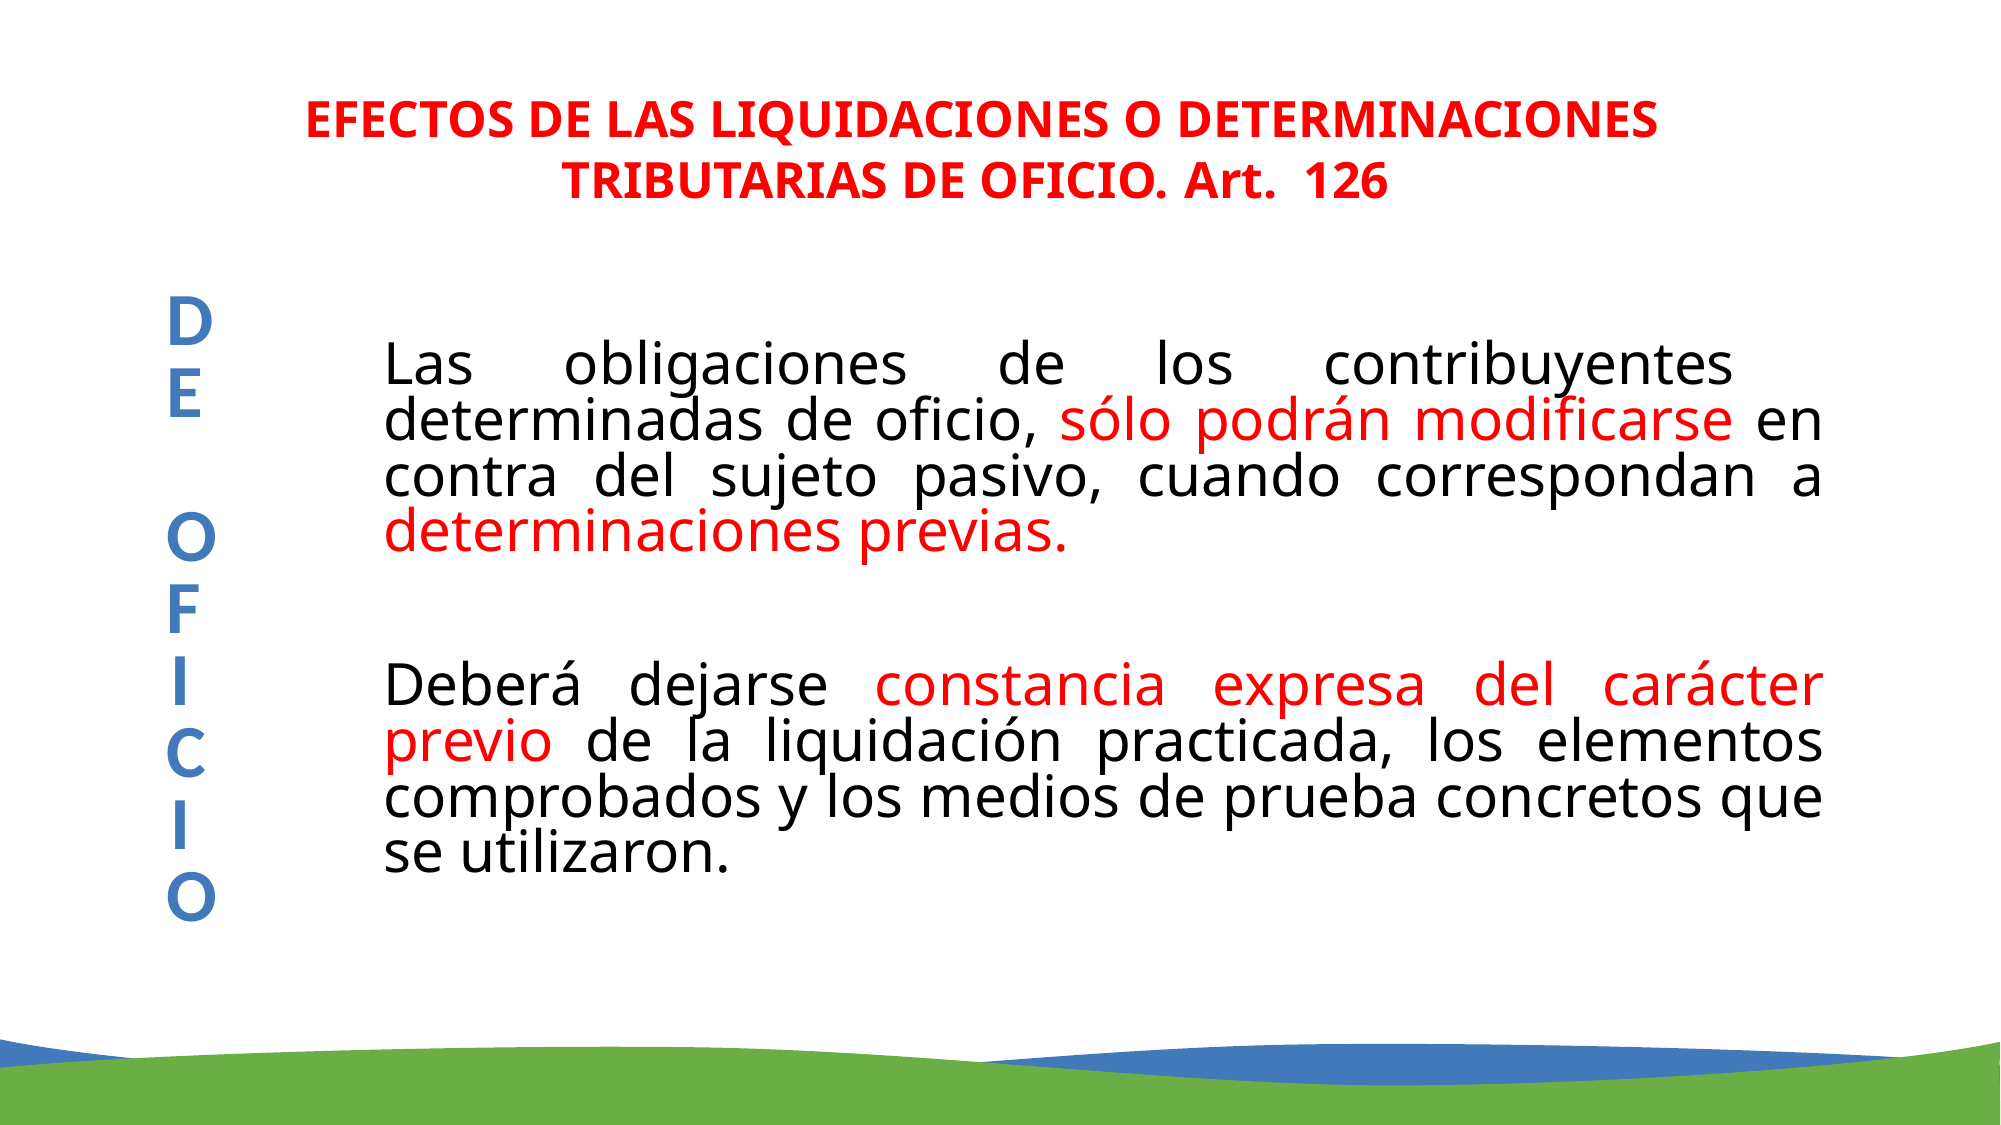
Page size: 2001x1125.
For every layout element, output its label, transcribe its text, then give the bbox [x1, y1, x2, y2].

text_box Las obligaciones de los contribuyentes determinadas de oficio, sólo podrán modificarse en contra del sujeto pasivo, cuando correspondan a determinaciones previas. Deberá dejarse constancia expresa del carácter previo de la liquidación practicada, los elementos comprobados y los medios de prueba concretos que se utilizaron. [268, 255, 1840, 932]
title EFECTOS DE LAS LIQUIDACIONES O DETERMINACIONES TRIBUTARIAS DE OFICIO. Art. 126 [223, 90, 1741, 237]
text_box DE OF I C IO [151, 280, 210, 943]
